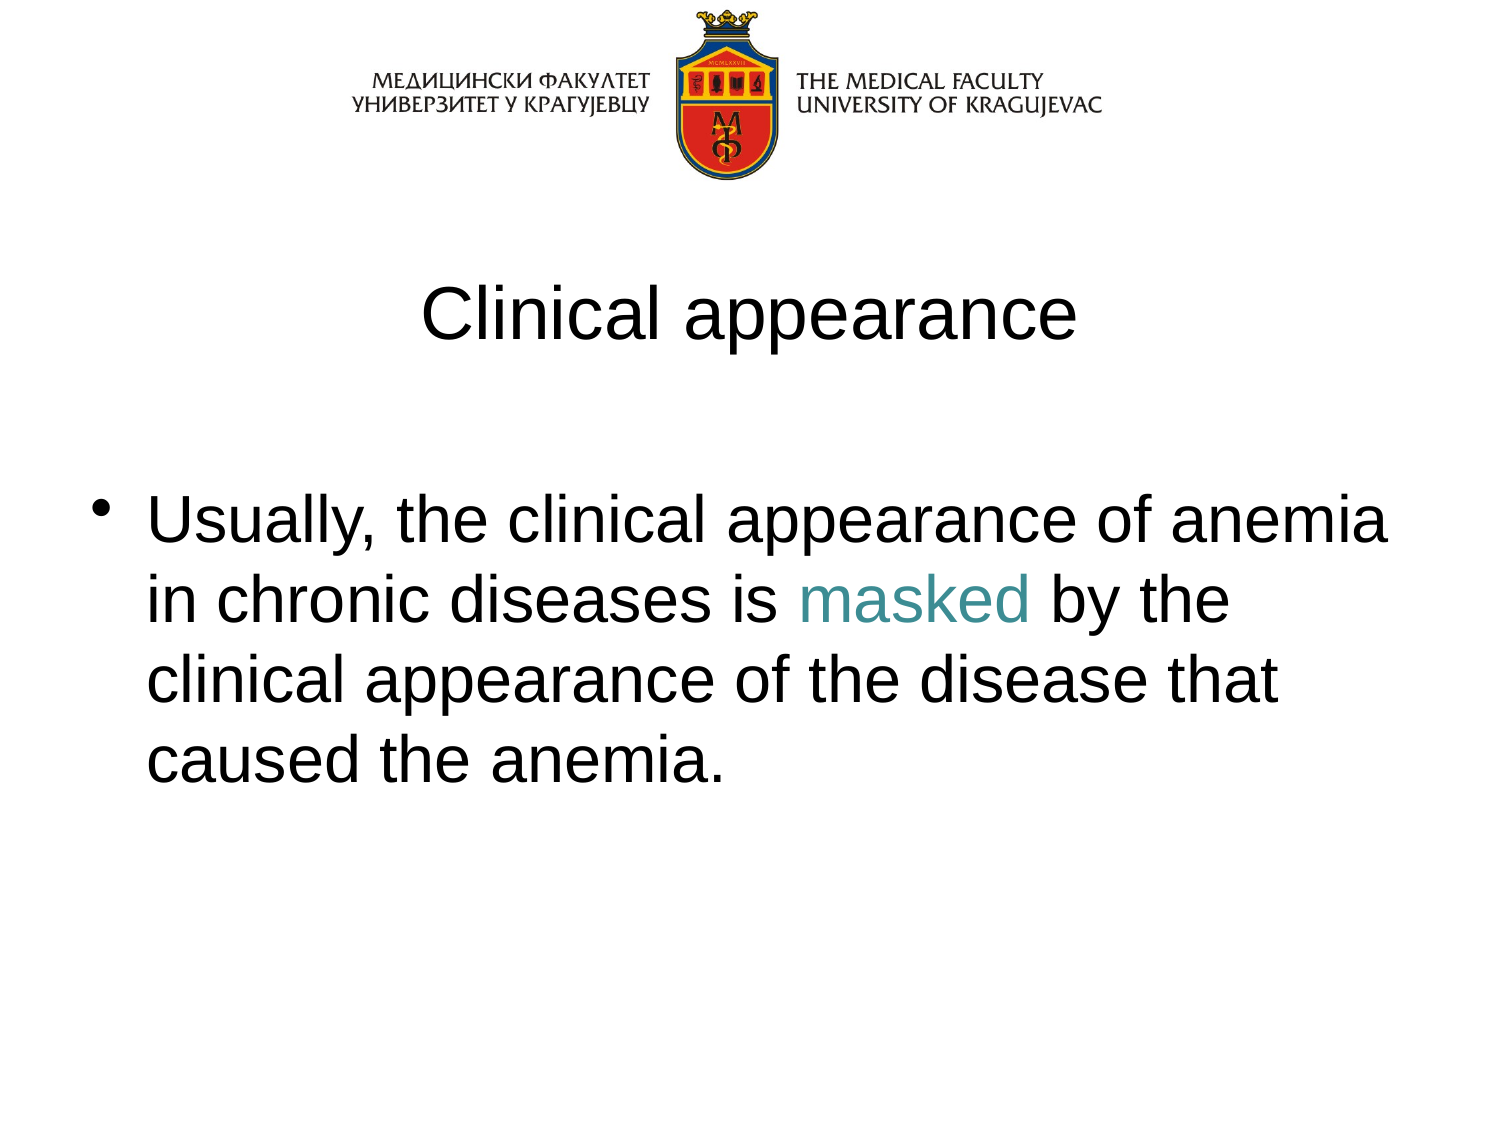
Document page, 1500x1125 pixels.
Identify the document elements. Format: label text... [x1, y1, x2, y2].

title Clinical appearance [75, 174, 1425, 362]
picture [328, 0, 1125, 174]
list Usually, the clinical appearance of anemia in chronic diseases is masked by the clinical appearance of the disease that caused the anemia. [75, 375, 1425, 1118]
